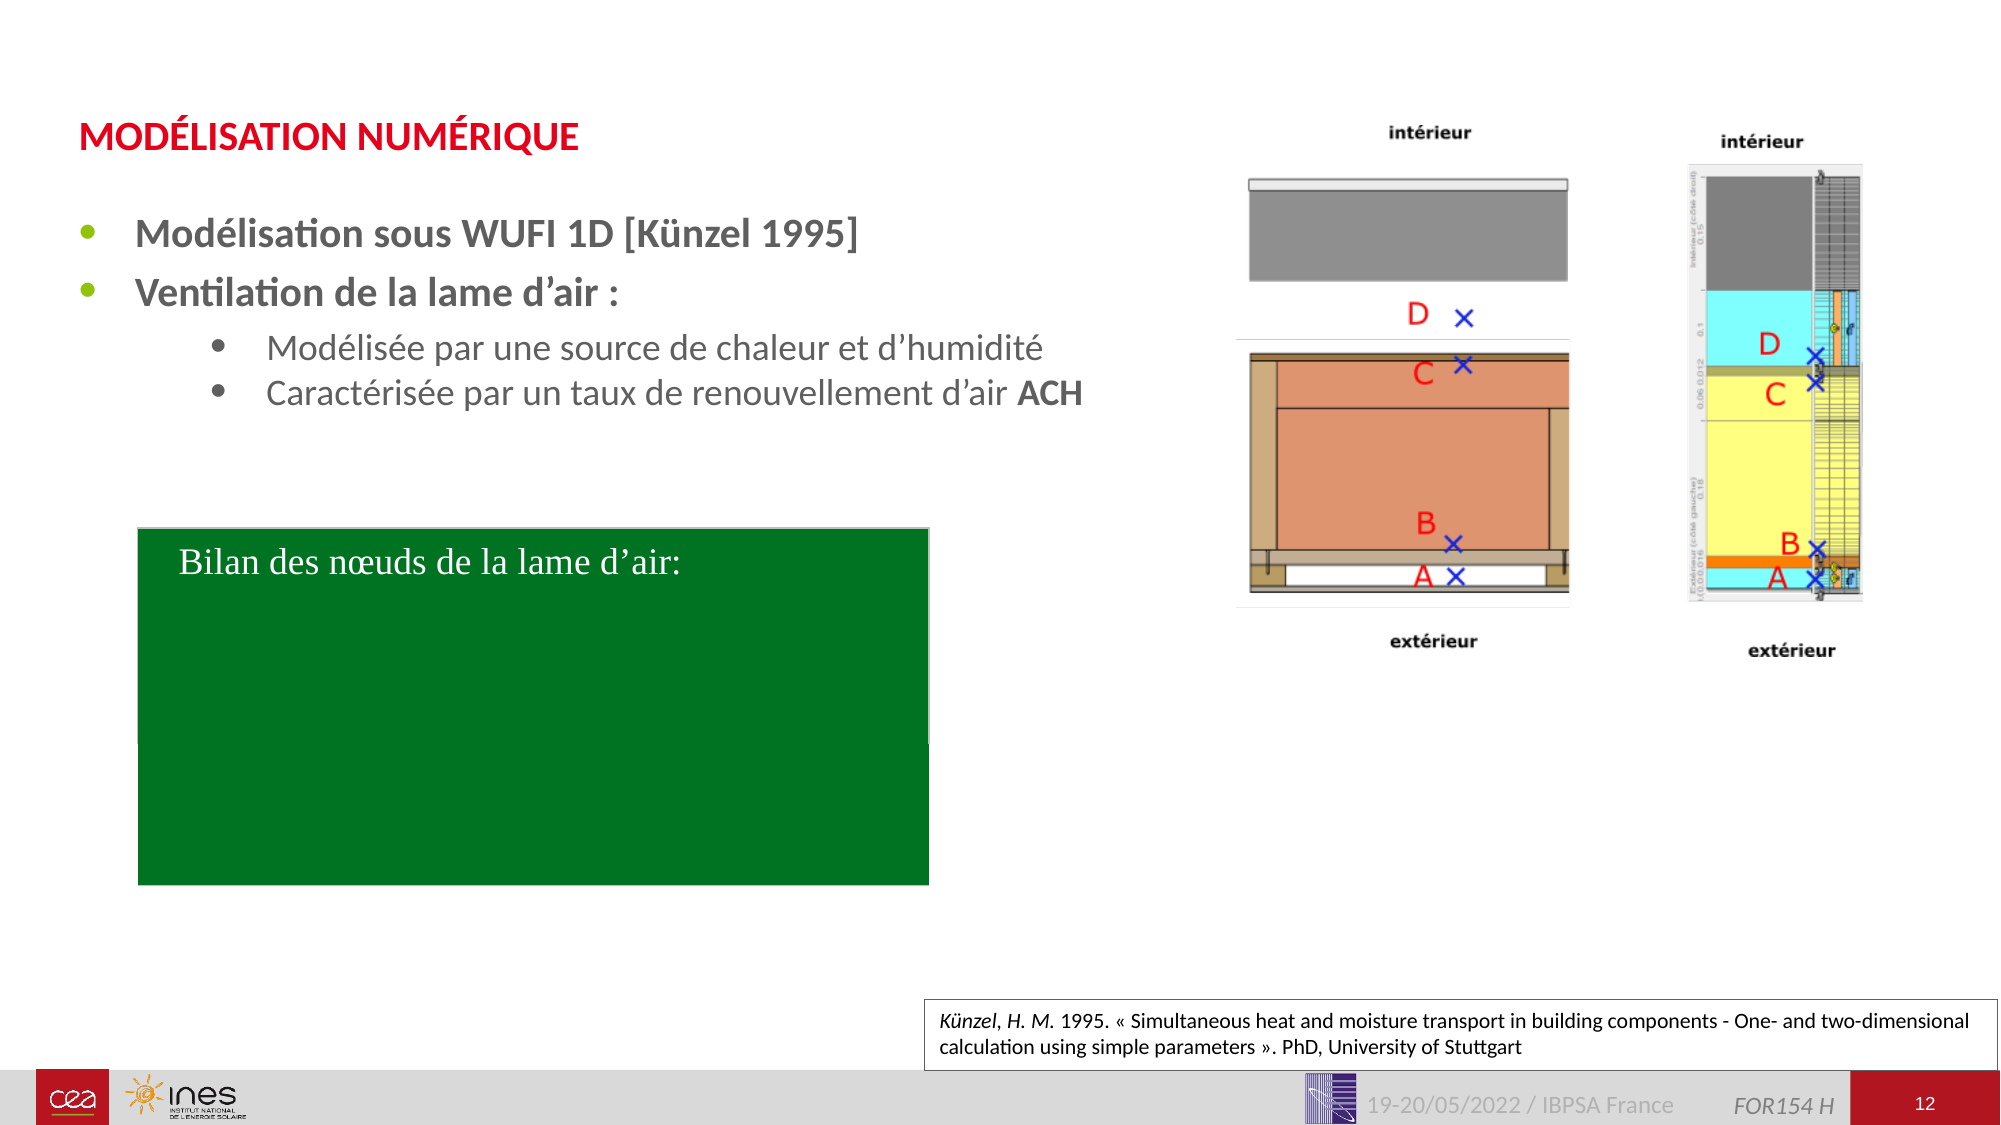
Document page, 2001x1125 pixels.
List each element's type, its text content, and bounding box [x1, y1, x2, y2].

picture [36, 1069, 109, 1125]
picture [1235, 125, 1863, 657]
picture [1305, 1073, 1330, 1124]
slide_number 12 [1886, 1091, 1964, 1114]
footer 19-20/05/2022 / IBPSA France [1330, 1073, 1711, 1125]
list Modélisation sous WUFI 1D [Künzel 1995] Ventilation de la lame d’air : Modélisée par une source de chaleur et d’humidité Caractérisée par un taux de renouvellement d’air ACH [78, 206, 1922, 1035]
list Modélisation numérique [78, 78, 1922, 190]
picture [125, 1074, 246, 1119]
text_box Künzel, H. M. 1995. « Simultaneous heat and moisture transport in building components - One- and two-dimensional calculation using simple parameters ». PhD, University of Stuttgart [924, 999, 1998, 1071]
